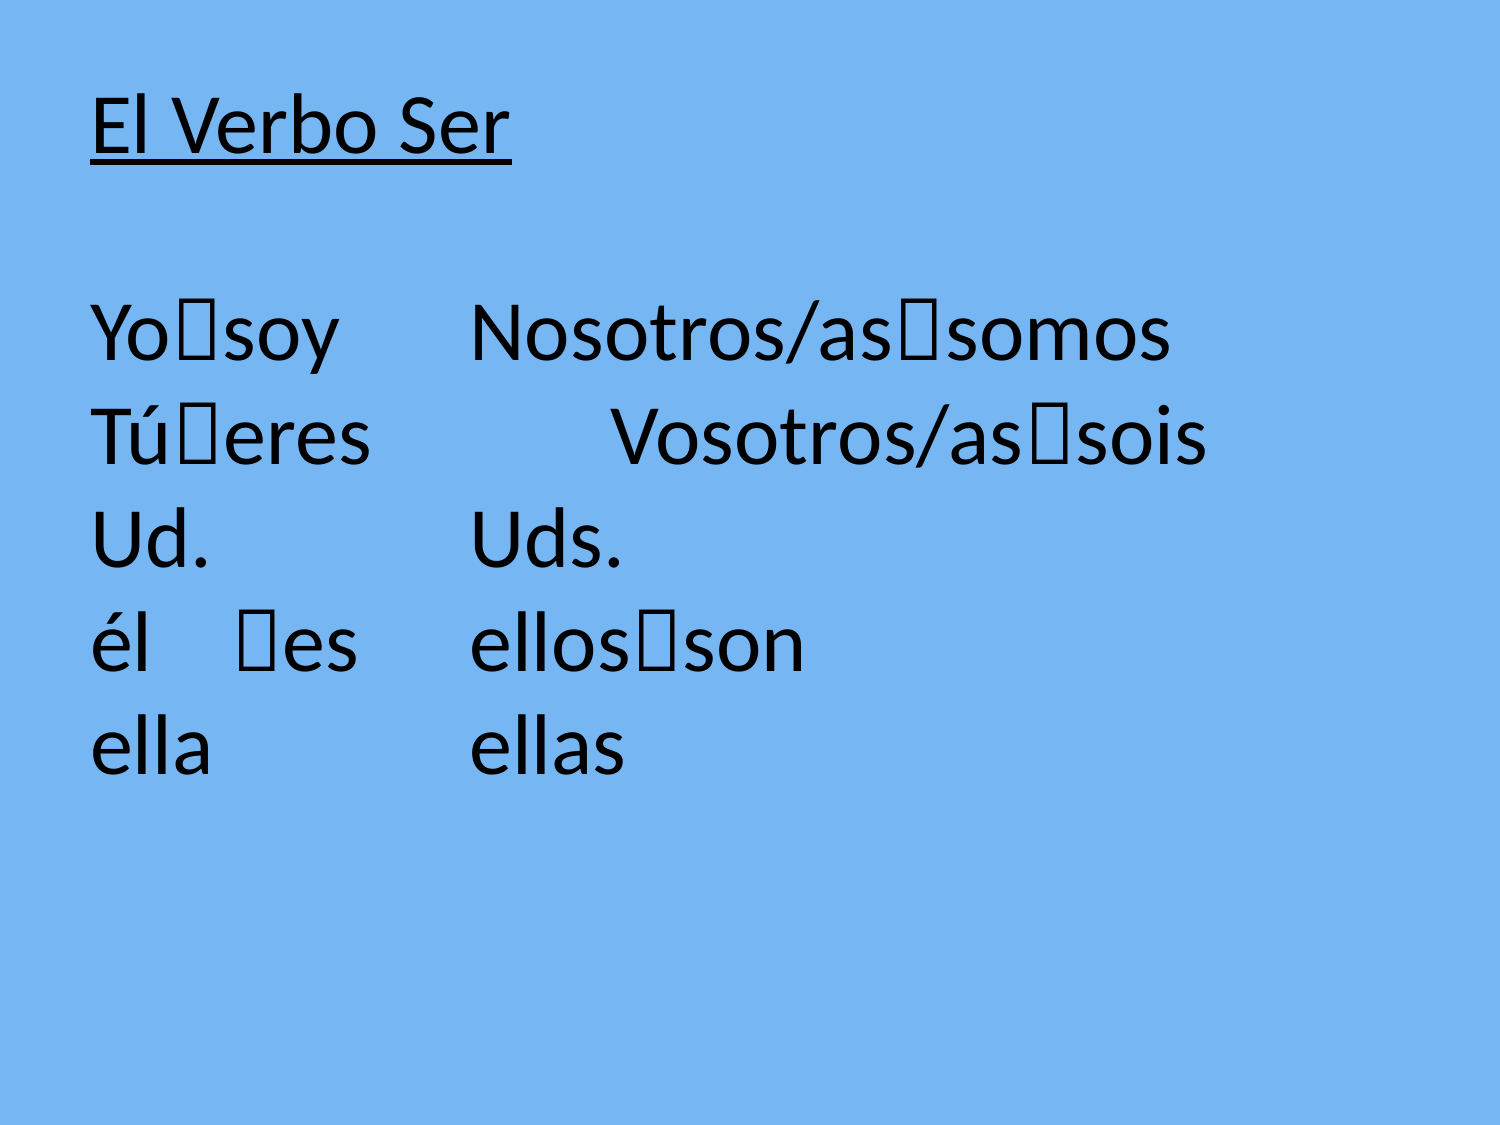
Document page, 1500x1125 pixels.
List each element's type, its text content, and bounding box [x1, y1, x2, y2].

title El Verbo Ser Yosoy Nosotros/assomos Túeres Vosotros/assois Ud. Uds. él es ellosson ella ellas [75, 45, 1425, 1125]
